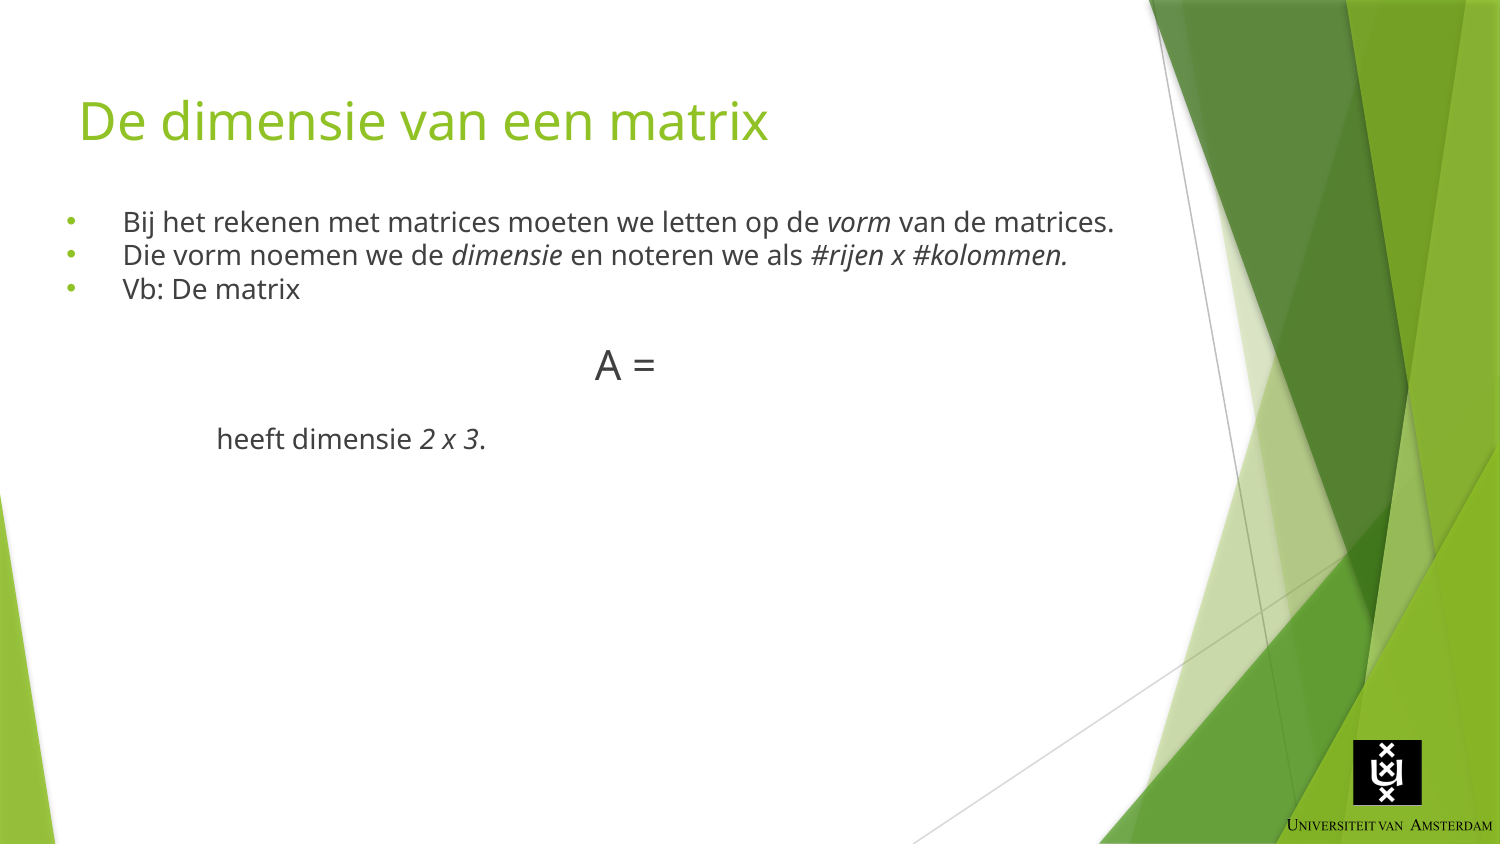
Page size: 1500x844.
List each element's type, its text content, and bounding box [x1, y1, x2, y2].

title De dimensie van een matrix [63, 72, 1462, 167]
picture [1275, 740, 1500, 844]
